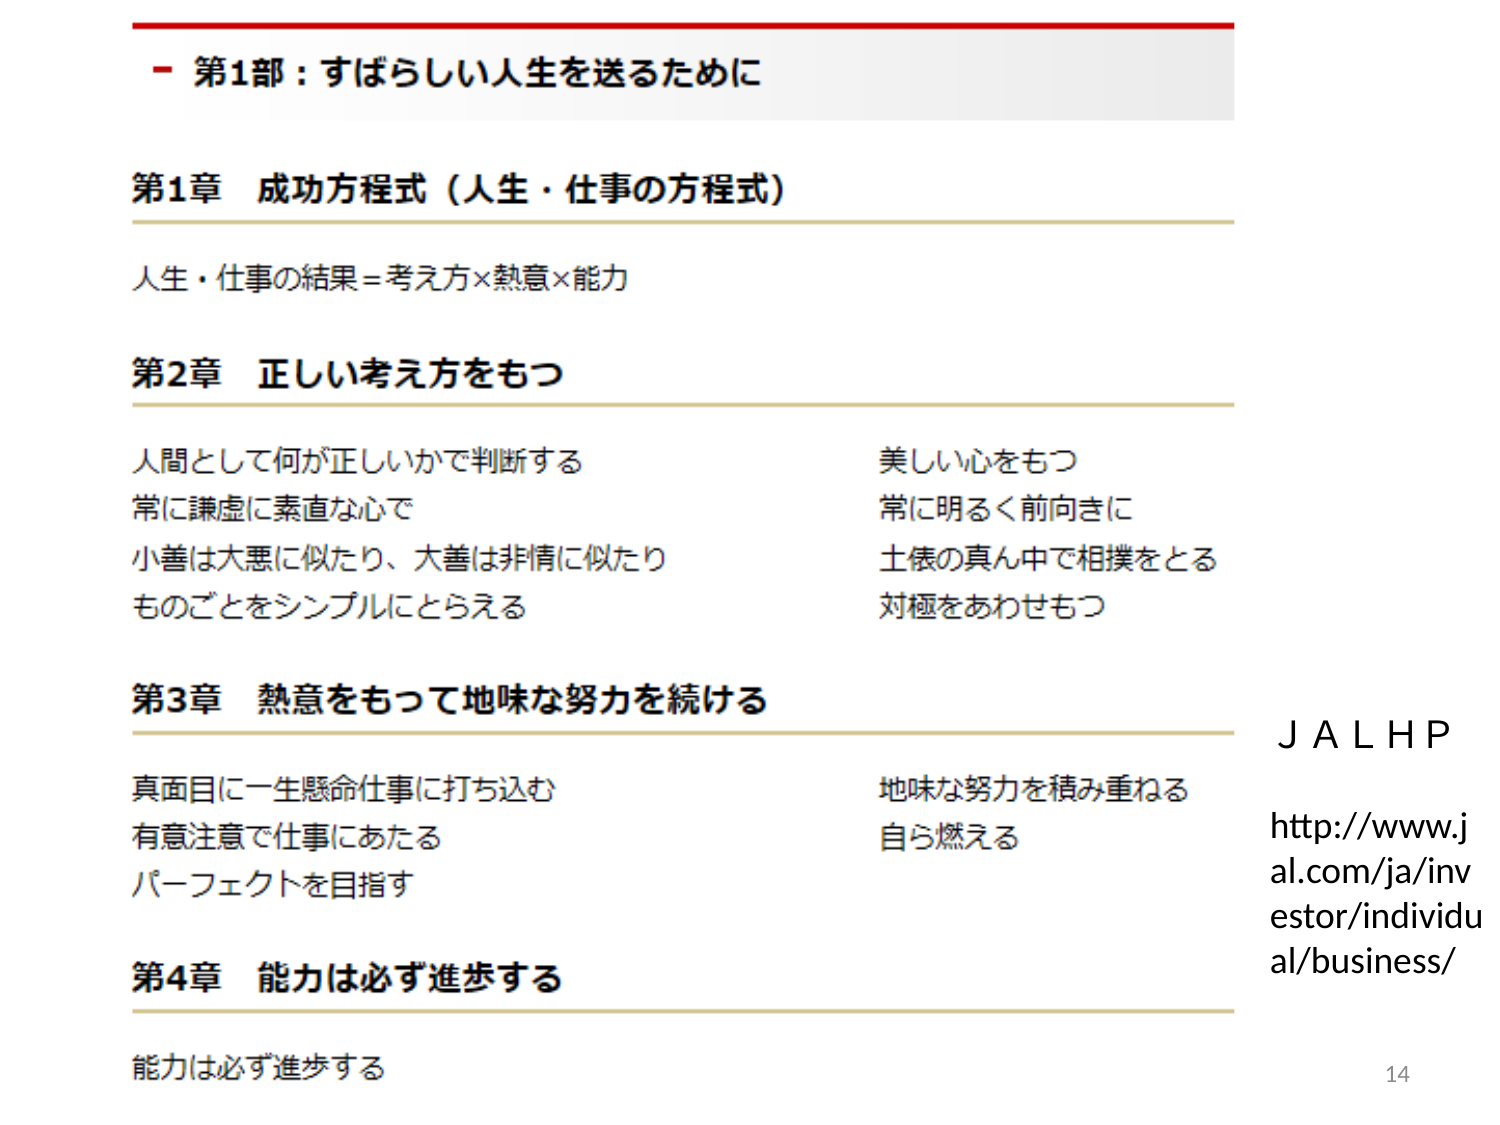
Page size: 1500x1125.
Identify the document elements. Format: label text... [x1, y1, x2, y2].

slide_number 14 [1074, 1042, 1425, 1103]
text_box ＪＡＬＨＰ http://www.jal.com/ja/investor/individual/business/ [1255, 704, 1500, 989]
picture [100, 20, 1235, 1089]
